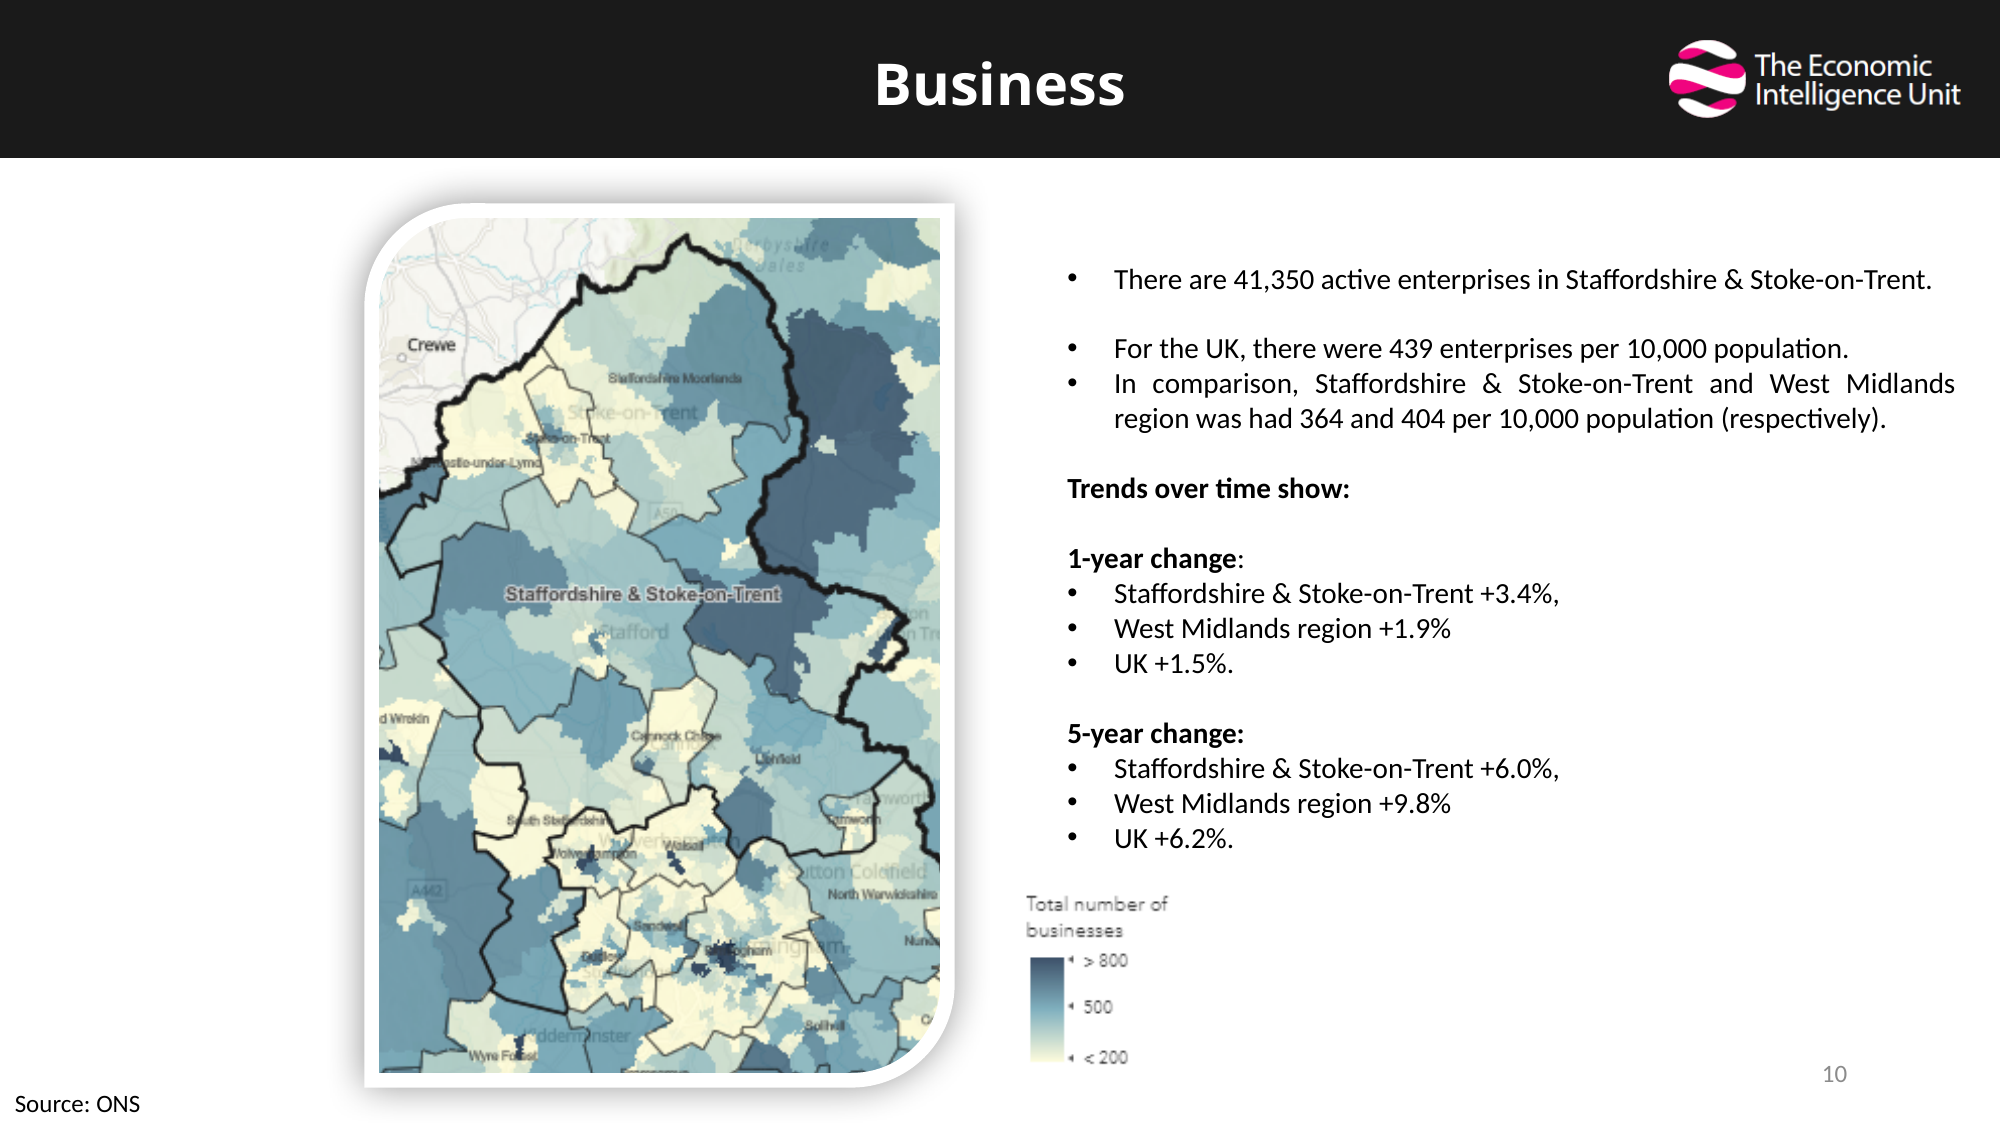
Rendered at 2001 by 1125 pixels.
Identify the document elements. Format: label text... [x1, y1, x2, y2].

slide_number 10 [1412, 1042, 1863, 1080]
title Business [249, 47, 1663, 126]
text_box There are 41,350 active enterprises in Staffordshire & Stoke-on-Trent. For the UK, there were 439 enterprises per 10,000 population. In comparison, Staffordshire & Stoke-on-Trent and West Midlands region was had 364 and 404 per 10,000 population (respectively). Trends over time show: 1-year change: Staffordshire & Stoke-on-Trent +3.4%, West Midlands region +1.9% UK +1.5%. 5-year change: Staffordshire & Stoke-on-Trent +6.0%, West Midlands region +9.8% UK +6.2%. [1052, 252, 1971, 862]
picture [999, 887, 1190, 1081]
picture [371, 210, 948, 1081]
text_box [0, 0, 2000, 158]
picture [1663, 32, 1972, 126]
text_box Source: ONS [0, 1080, 2000, 1125]
